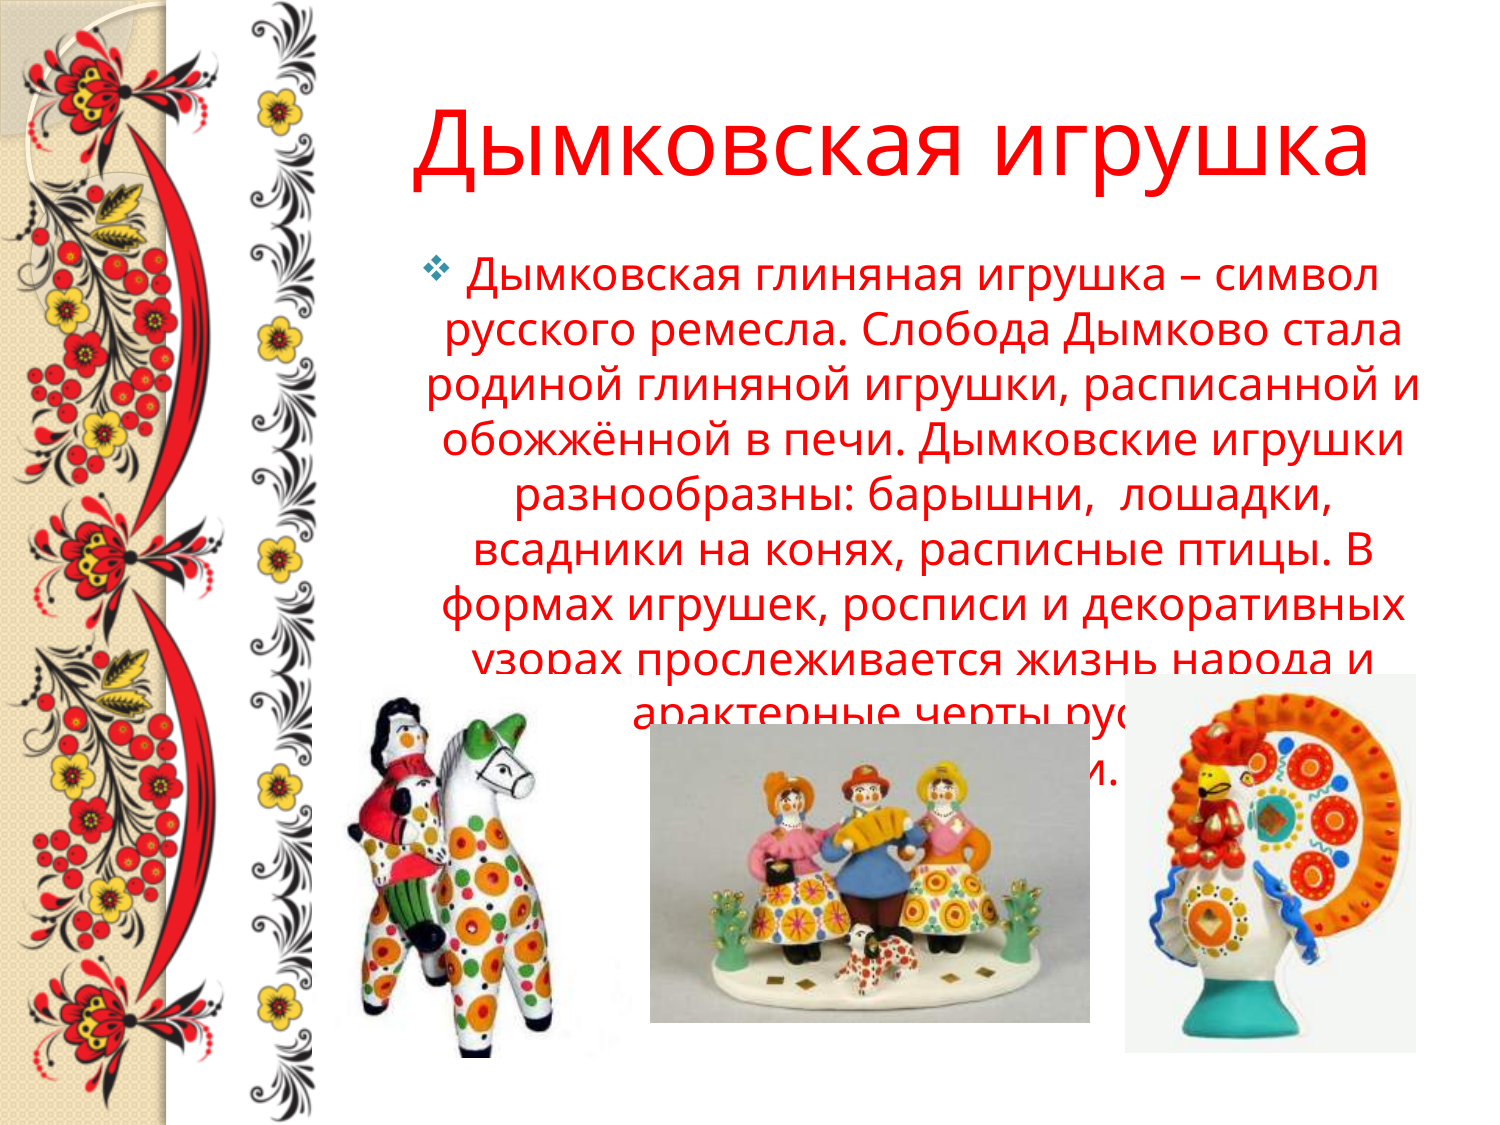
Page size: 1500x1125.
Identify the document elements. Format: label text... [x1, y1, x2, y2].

picture [1124, 674, 1416, 1054]
title Дымковская игрушка [375, 45, 1413, 233]
picture [649, 724, 1090, 1024]
picture [0, 0, 632, 1125]
list Дымковская глиняная игрушка – символ русского ремесла. Слобода Дымково стала родиной глиняной игрушки, расписанной и обожжённой в печи. Дымковские игрушки разнообразны: барышни, лошадки, всадники на конях, расписные птицы. В формах игрушек, росписи и декоративных узорах прослеживается жизнь народа и характерные черты русской национальности. [337, 237, 1450, 1063]
